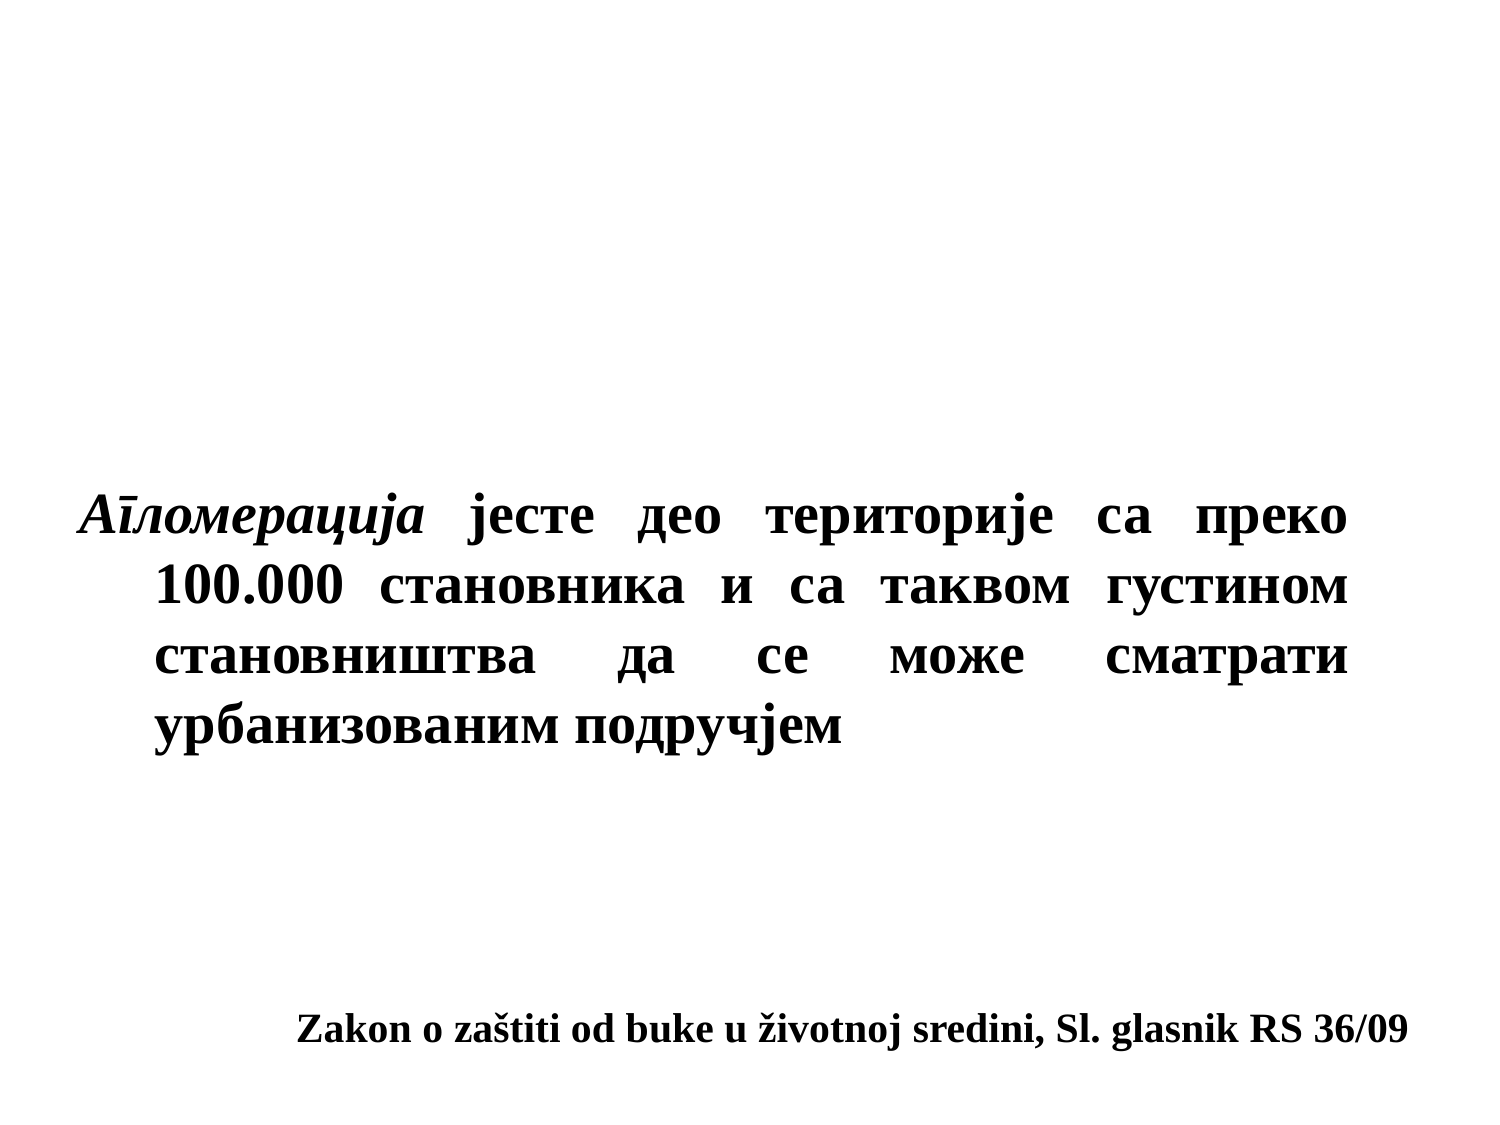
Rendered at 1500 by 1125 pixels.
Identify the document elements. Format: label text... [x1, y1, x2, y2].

text_box Агломерација јесте део територије са преко 100.000 становника и са таквом густином становништва да се може сматрати урбанизованим подручјем [64, 467, 1364, 763]
text_box Zakon o zaštiti od buke u životnoj sredini, Sl. glasnik RS 36/09 [183, 993, 1436, 1059]
